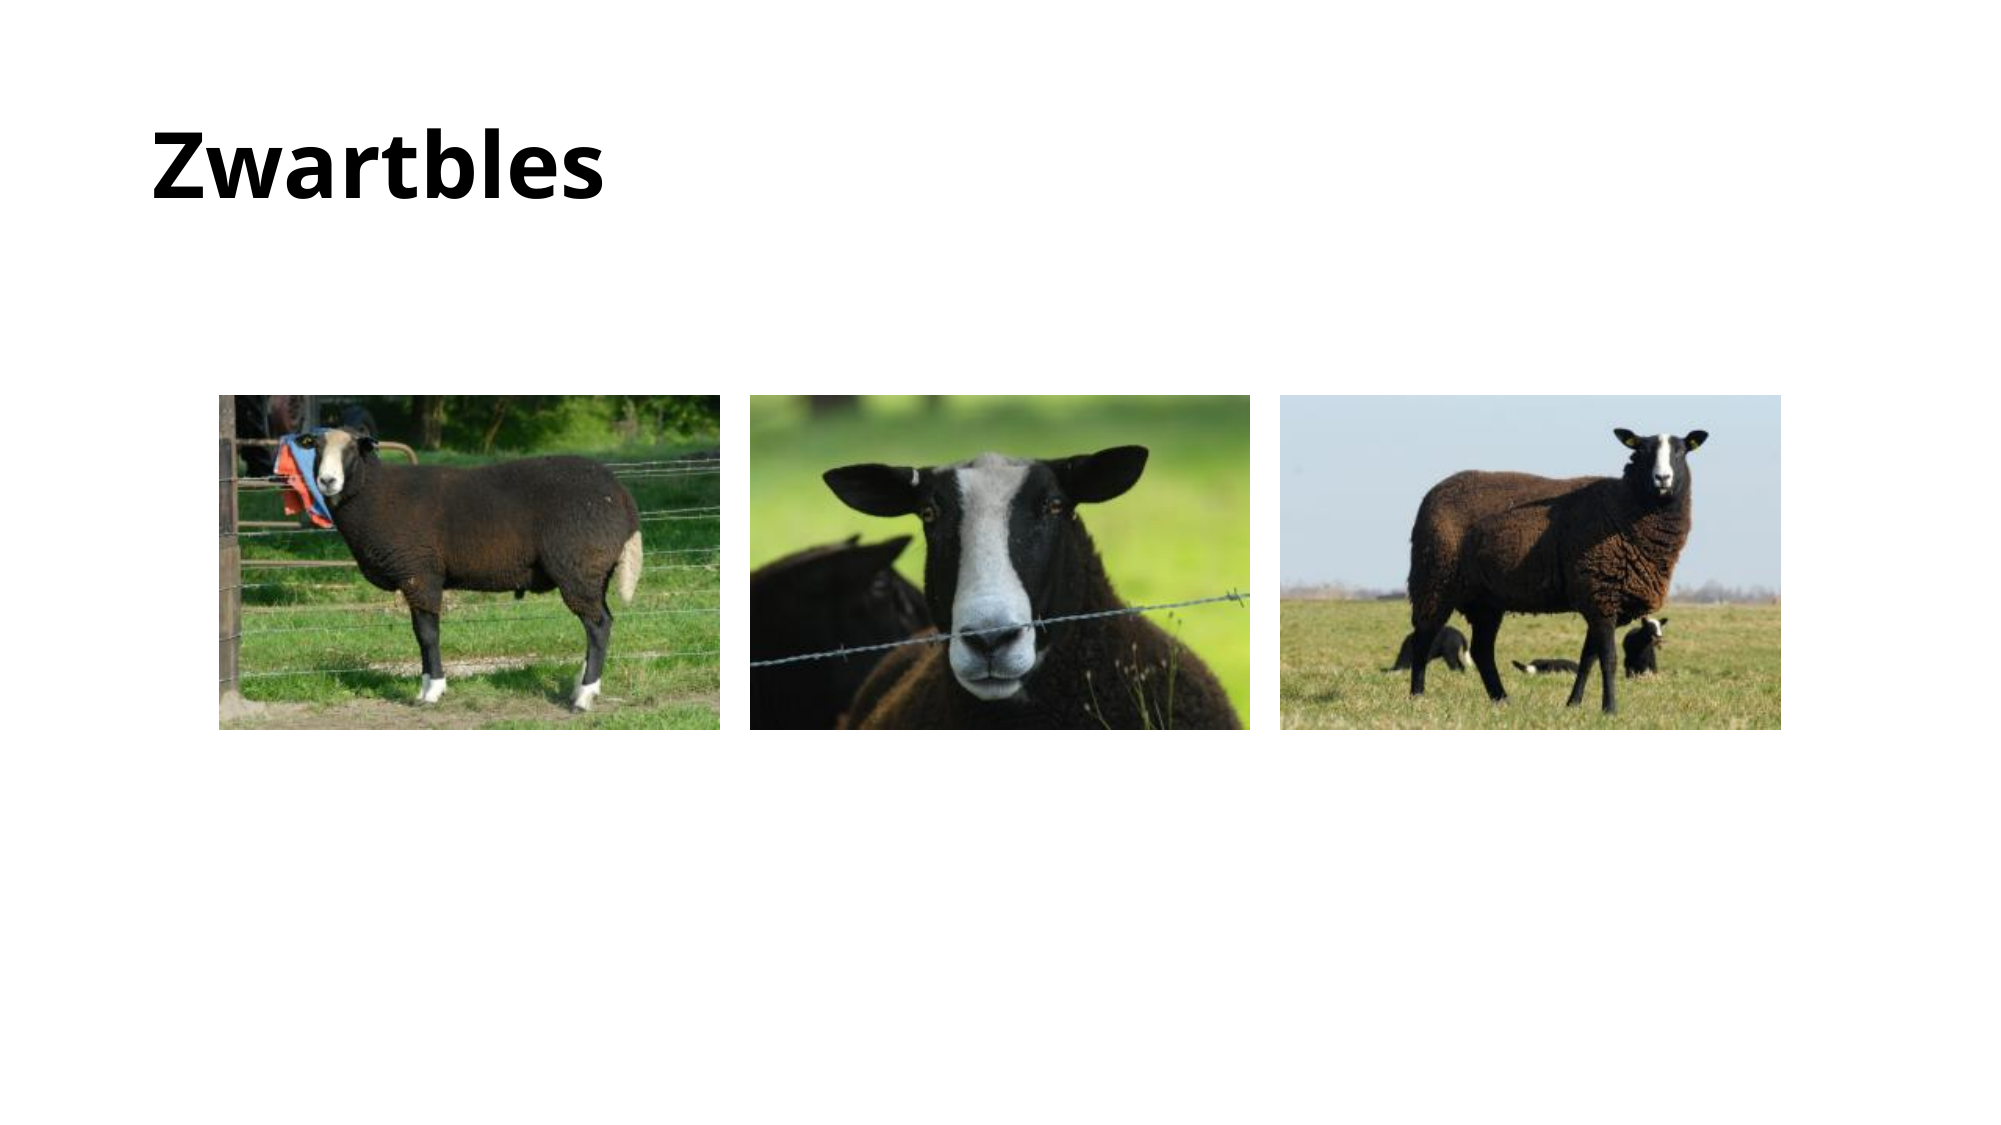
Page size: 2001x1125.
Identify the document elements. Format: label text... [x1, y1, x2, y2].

picture [219, 395, 720, 730]
picture [1280, 395, 1781, 730]
title Zwartbles [137, 59, 1863, 278]
picture [749, 395, 1250, 730]
